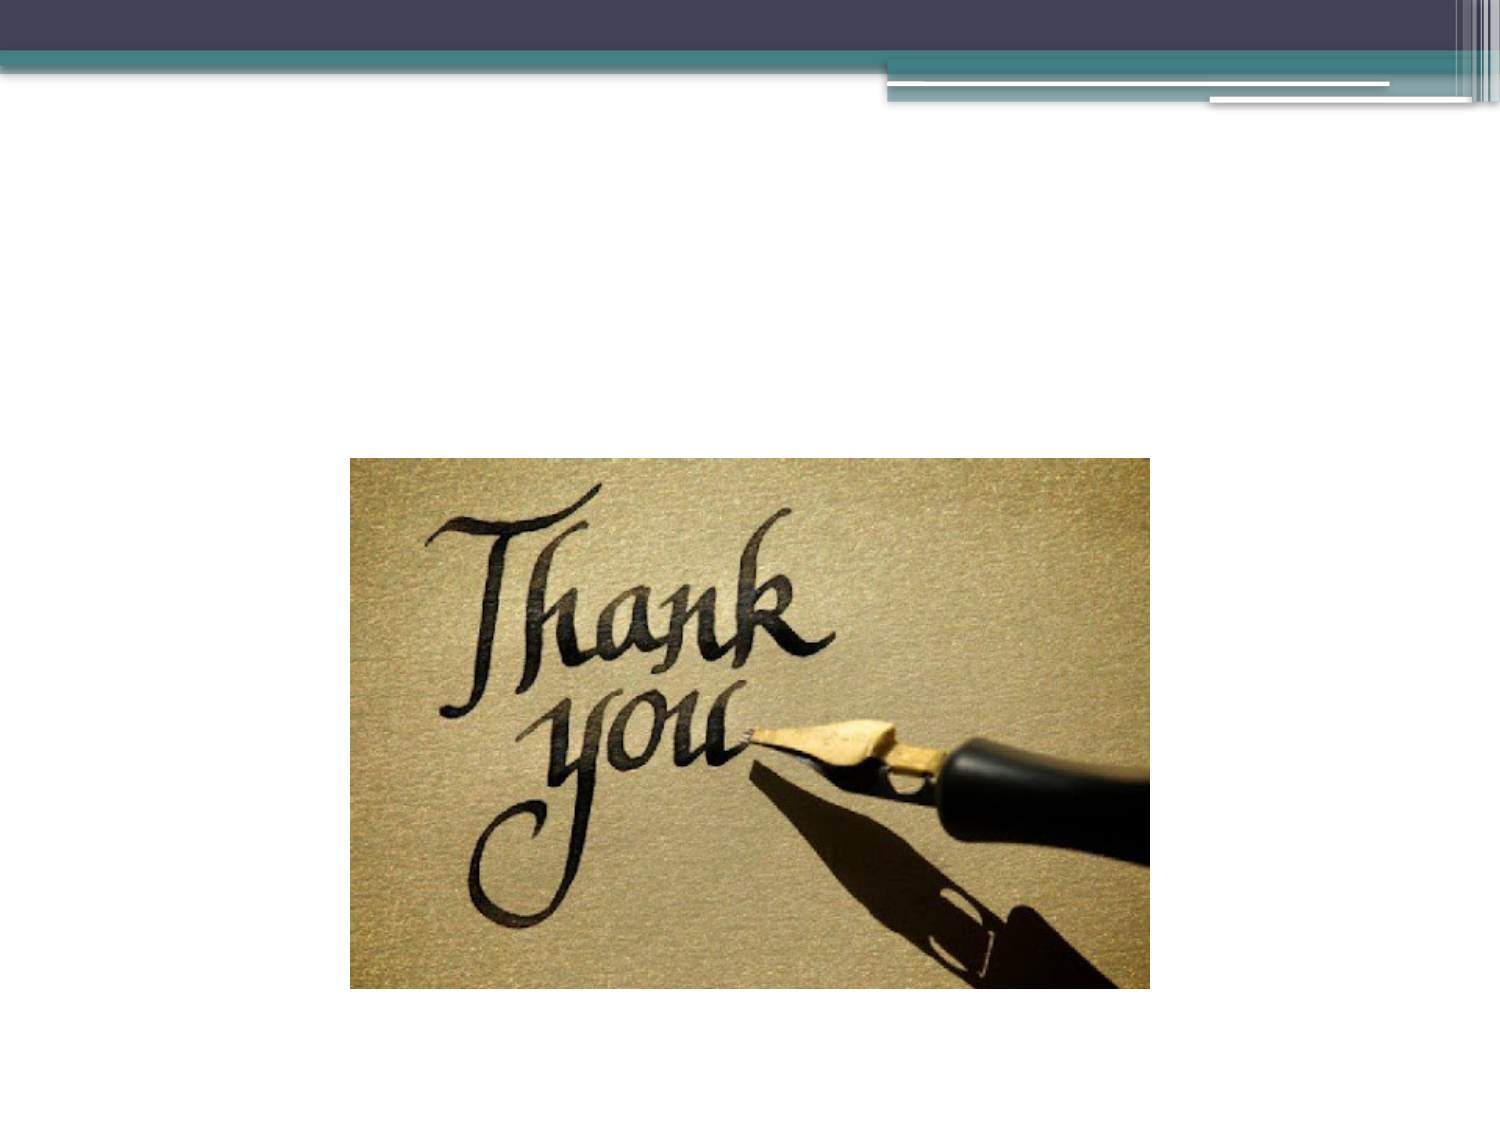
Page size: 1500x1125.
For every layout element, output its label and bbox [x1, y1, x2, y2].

list [349, 458, 1151, 989]
